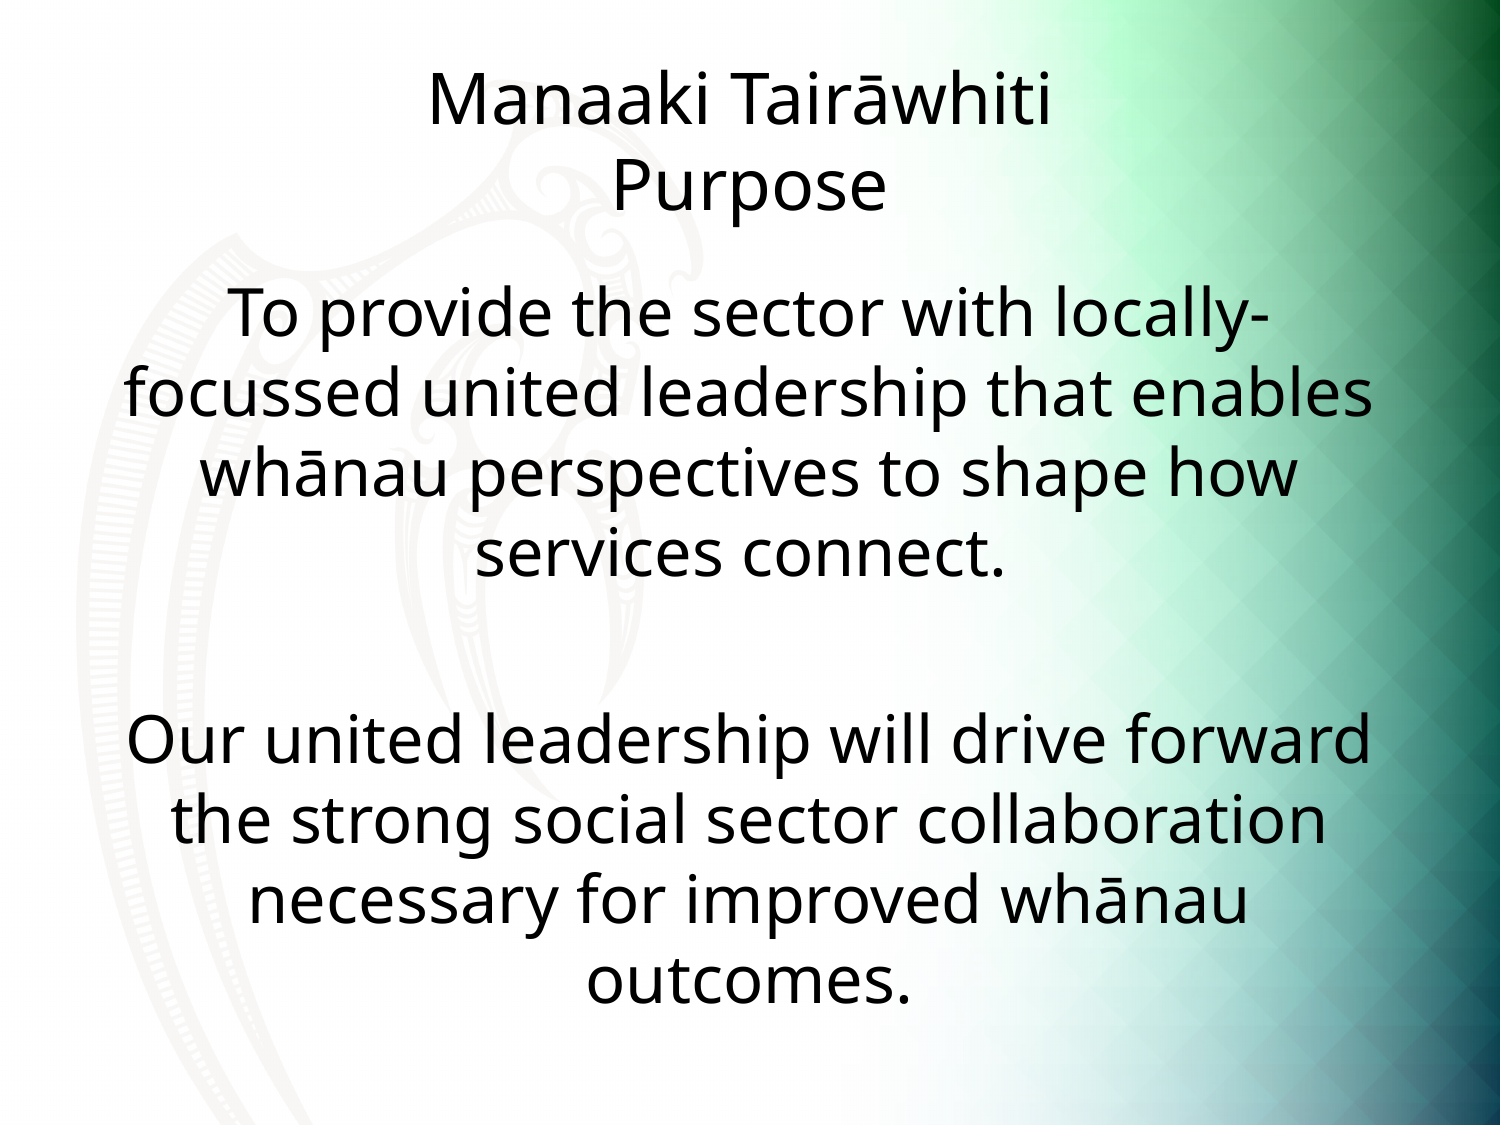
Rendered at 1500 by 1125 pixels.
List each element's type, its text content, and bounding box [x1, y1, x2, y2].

picture [0, 0, 1500, 1125]
list To provide the sector with locally-focussed united leadership that enables whānau perspectives to shape how services connect. Our united leadership will drive forward the strong social sector collaboration necessary for improved whānau outcomes. [75, 262, 1425, 1005]
title Manaaki Tairāwhiti Purpose [75, 45, 1425, 233]
